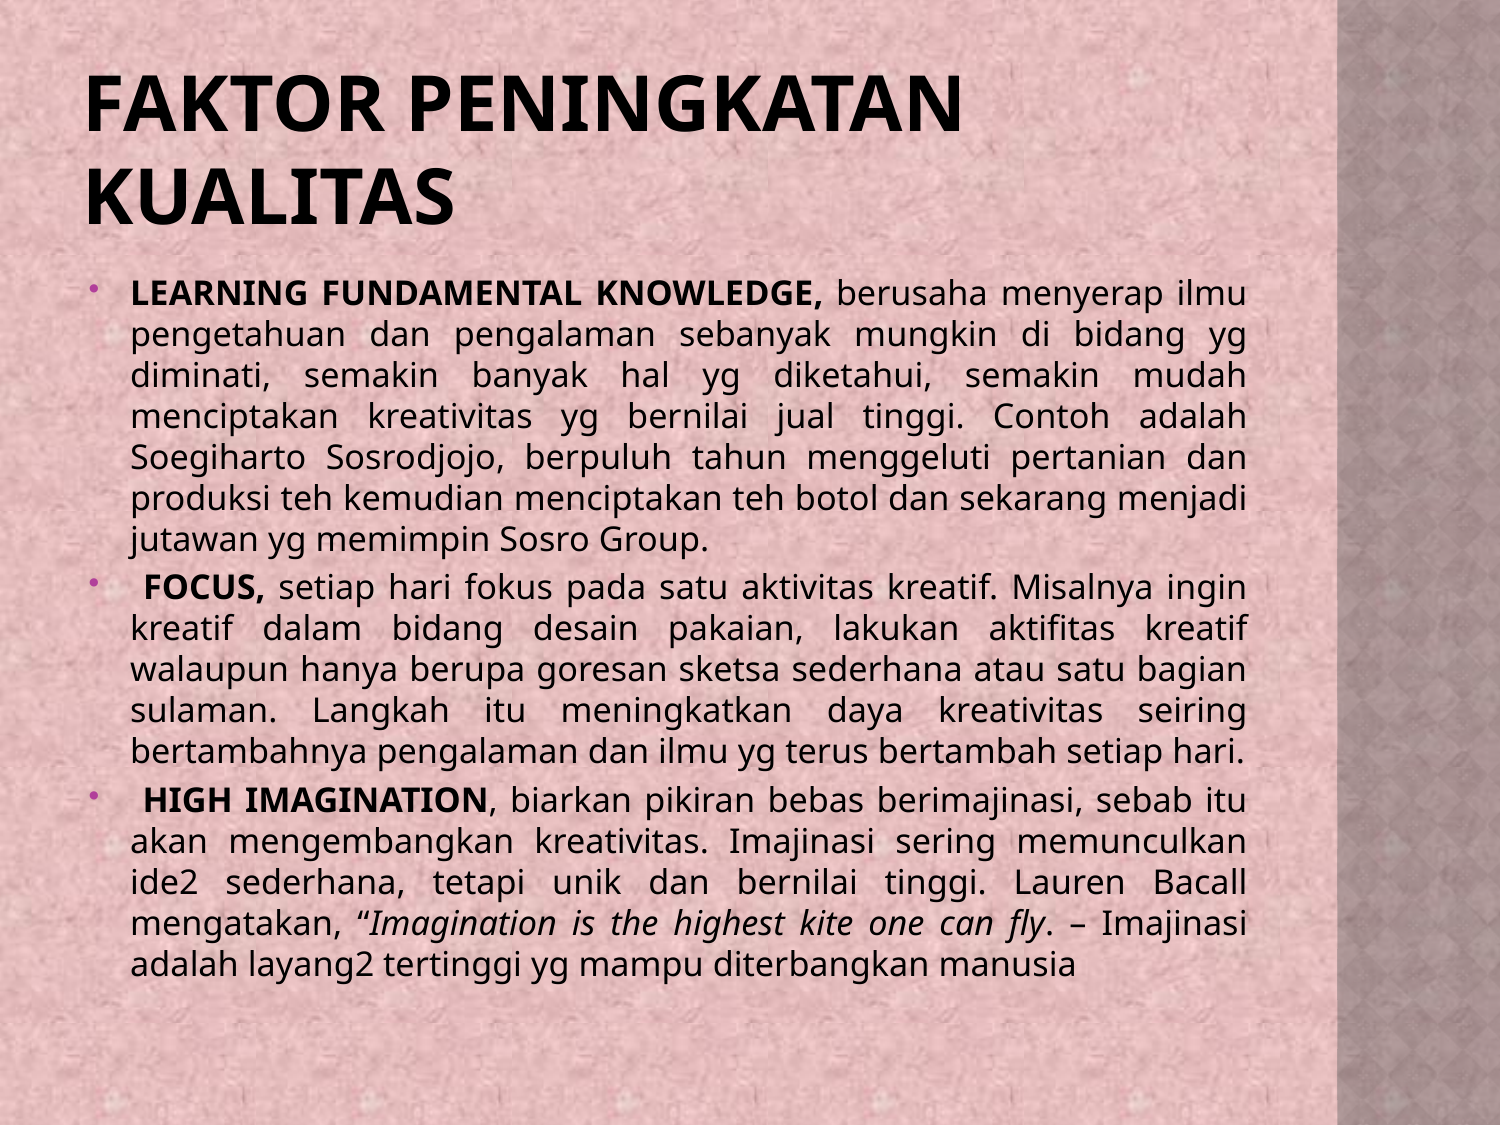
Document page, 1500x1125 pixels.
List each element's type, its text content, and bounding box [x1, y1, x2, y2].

picture [0, 0, 1500, 1125]
list LEARNING FUNDAMENTAL KNOWLEDGE, berusaha menyerap ilmu pengetahuan dan pengalaman sebanyak mungkin di bidang yg diminati, semakin banyak hal yg diketahui, semakin mudah menciptakan kreativitas yg bernilai jual tinggi. Contoh adalah Soegiharto Sosrodjojo, berpuluh tahun menggeluti pertanian dan produksi teh kemudian menciptakan teh botol dan sekarang menjadi jutawan yg memimpin Sosro Group. FOCUS, setiap hari fokus pada satu aktivitas kreatif. Misalnya ingin kreatif dalam bidang desain pakaian, lakukan aktifitas kreatif walaupun hanya berupa goresan sketsa sederhana atau satu bagian sulaman. Langkah itu meningkatkan daya kreativitas seiring bertambahnya pengalaman dan ilmu yg terus bertambah setiap hari. HIGH IMAGINATION, biarkan pikiran bebas berimajinasi, sebab itu akan mengembangkan kreativitas. Imajinasi sering memunculkan ide2 sederhana, tetapi unik dan bernilai tinggi. Lauren Bacall mengatakan, “Imagination is the highest kite one can fly. – Imajinasi adalah layang2 tertinggi yg mampu diterbangkan manusia [75, 264, 1263, 1059]
title FAKTOR PENINGKATAN KUALITAS [75, 52, 1263, 240]
